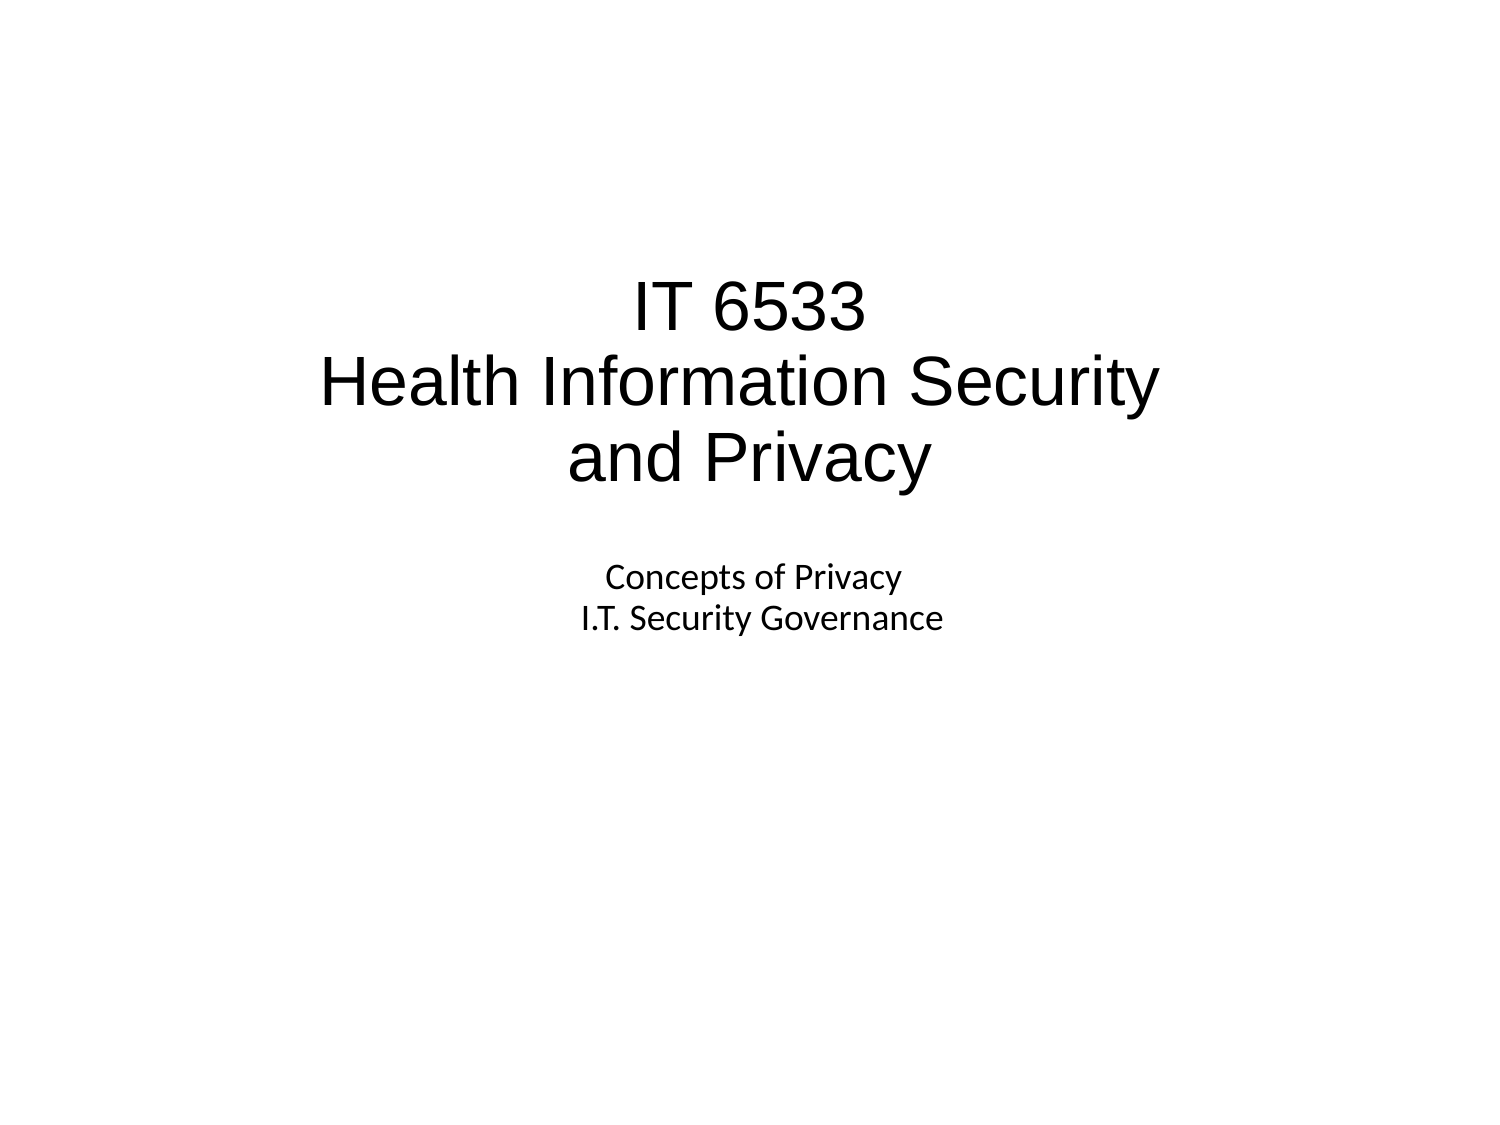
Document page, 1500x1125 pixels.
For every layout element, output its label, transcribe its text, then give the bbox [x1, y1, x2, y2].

subtitle Concepts of Privacy I.T. Security Governance [237, 549, 1288, 900]
title IT 6533 Health Information Security and Privacy [112, 262, 1388, 504]
